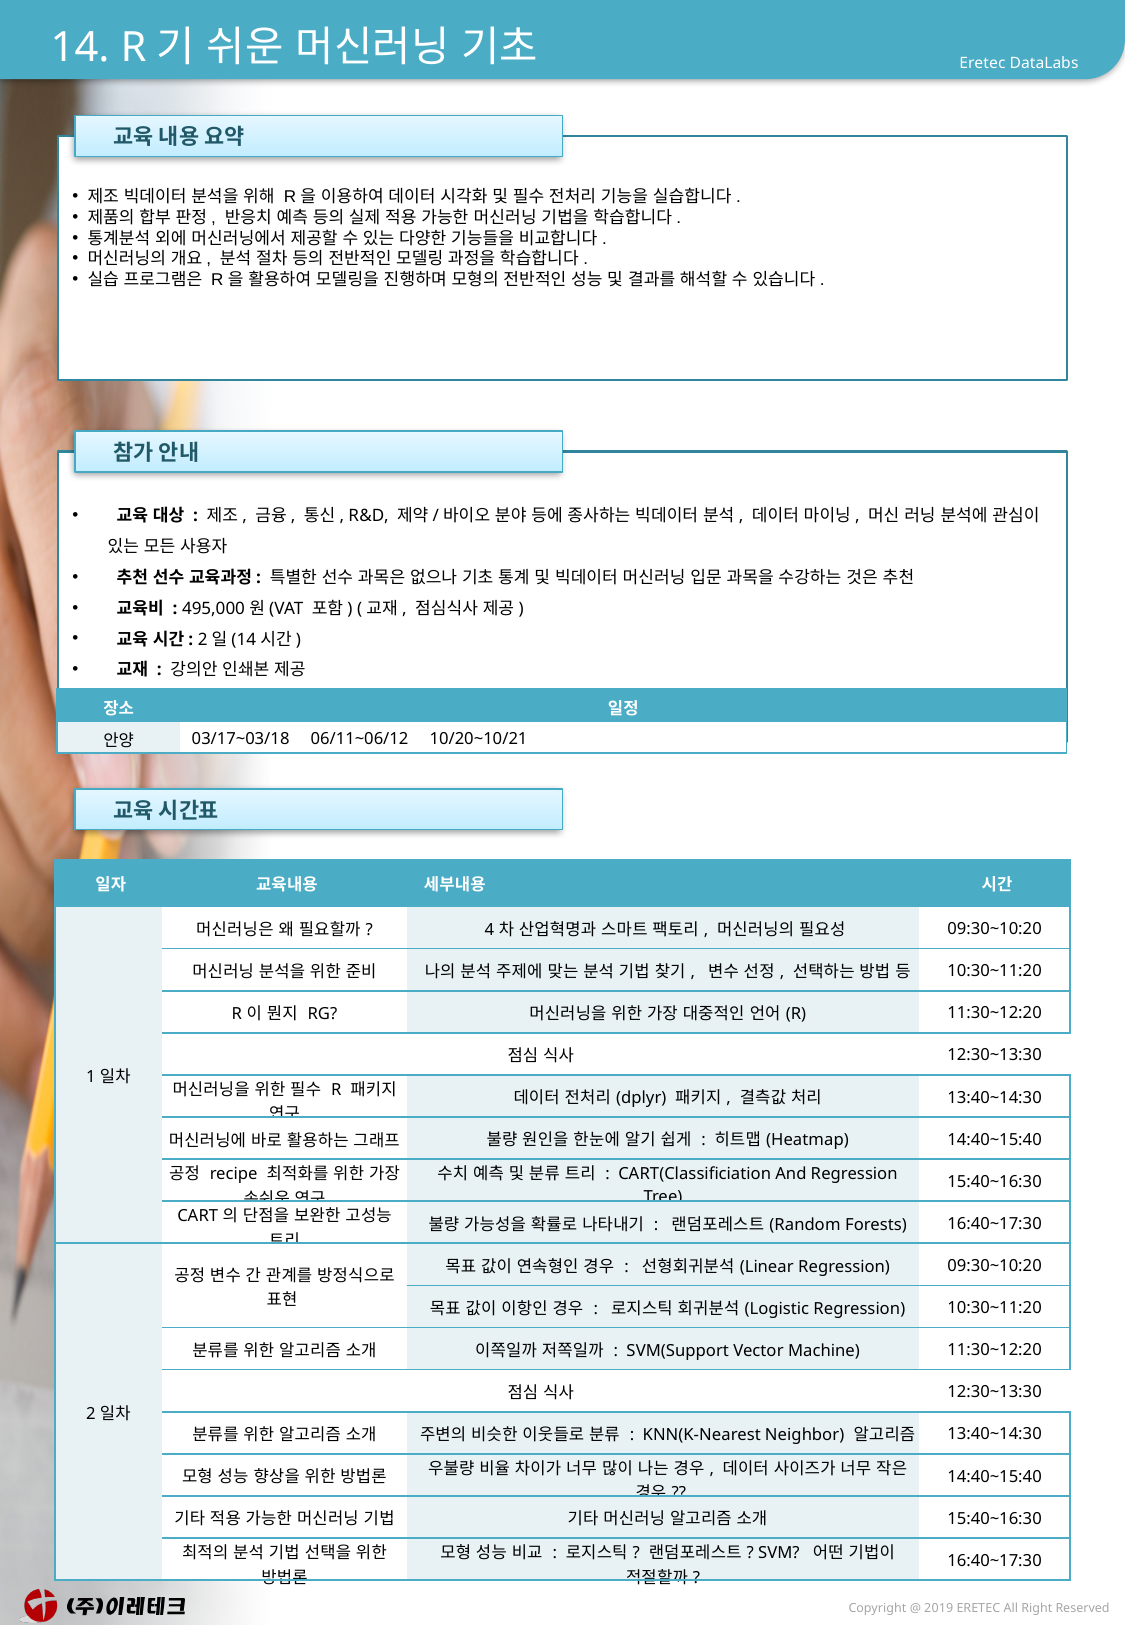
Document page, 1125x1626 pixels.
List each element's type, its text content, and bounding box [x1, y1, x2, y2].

table_cell 모형 성능 비교 : 로지스틱? 랜덤포레스트? SVM? 어떤 기법이 적절할까? [407, 1539, 919, 1579]
table_cell 불량 가능성을 확률로 나타내기 : 랜덤포레스트(Random Forests) [407, 1202, 919, 1242]
table_cell 14:40~15:40 [919, 1455, 1069, 1495]
table_cell 기타 머신러닝 알고리즘 소개 [407, 1497, 919, 1537]
text_box 제조 빅데이터 분석을 위해 R을 이용하여 데이터 시각화 및 필수 전처리 기능을 실습합니다. 제품의 합부 판정, 반응치 예측 등의 실제 적용 가능한 머신러닝 기법을 학습합니다. 통계분석 외에 머신러닝에서 제공할 수 있는 다양한 기능들을 비교합니다. 머신러닝의 개요, 분석 절차 등의 전반적인 모델링 과정을 학습합니다. 실습 프로그램은 R을 활용하여 모델링을 진행하며 모형의 전반적인 성능 및 결과를 해석할 수 있습니다. [57, 157, 1068, 297]
table_cell 불량 원인을 한눈에 알기 쉽게 : 히트맵(Heatmap) [407, 1118, 919, 1158]
table_cell R이 뭔지 RG? [162, 992, 407, 1032]
table_cell 15:40~16:30 [919, 1497, 1069, 1537]
table_cell 머신러닝을 위한 필수 R 패키지 연구 [162, 1076, 407, 1116]
table_header 일자 [56, 861, 162, 906]
table_cell 4차 산업혁명과 스마트 팩토리, 머신러닝의 필요성 [407, 907, 919, 948]
picture [0, 48, 1125, 1625]
table_cell 16:40~17:30 [919, 1539, 1069, 1579]
table_cell 10:30~11:20 [919, 1286, 1069, 1327]
text_box [55, 134, 1070, 382]
table_cell 13:40~14:30 [919, 1076, 1069, 1116]
text_box 참가 안내 [74, 430, 563, 473]
table_cell 11:30~12:20 [919, 992, 1069, 1032]
text_box [55, 449, 1070, 744]
table_cell 이쪽일까 저쪽일까 : SVM(Support Vector Machine) [407, 1328, 919, 1369]
table_cell 분류를 위한 알고리즘 소개 [162, 1413, 407, 1453]
table_cell 12:30~13:30 [919, 1370, 1070, 1411]
table_cell 14:40~15:40 [919, 1118, 1069, 1158]
table_header 일정 [180, 690, 1066, 720]
table_header 시간 [919, 861, 1069, 906]
text_box 교육 내용 요약 [74, 115, 563, 157]
text_box 교육 시간표 [74, 788, 563, 830]
table_cell 수치 예측 및 분류 트리 : CART(Classificiation And Regression Tree) [407, 1160, 919, 1200]
table_cell 2일차 [56, 1244, 162, 1579]
table_cell 우불량 비율 차이가 너무 많이 나는 경우, 데이터 사이즈가 너무 작은 경우?? [407, 1455, 919, 1495]
table_cell 16:40~17:30 [919, 1202, 1069, 1242]
table_cell 1일차 [56, 907, 162, 1242]
table_cell CART의 단점을 보완한 고성능 트리 [162, 1202, 407, 1242]
table_cell 09:30~10:20 [919, 907, 1069, 948]
table_cell 11:30~12:20 [919, 1328, 1069, 1369]
table_cell 머신러닝 분석을 위한 준비 [162, 949, 407, 990]
table_cell 나의 분석 주제에 맞는 분석 기법 찾기, 변수 선정, 선택하는 방법 등 [407, 949, 919, 990]
table_cell 점심 식사 [162, 1034, 919, 1074]
table_cell 15:40~16:30 [919, 1160, 1069, 1200]
table_header 교육내용 [162, 861, 407, 906]
table_cell 공정 변수 간 관계를 방정식으로 표현 [162, 1244, 407, 1327]
table_cell 12:30~13:30 [919, 1034, 1070, 1074]
text_box 교육 대상 : 제조, 금융, 통신, R&D, 제약/바이오 분야 등에 종사하는 빅데이터 분석, 데이터 마이닝, 머신 러닝 분석에 관심이 있는 모든 사용자 추천 선수 교육과정: 특별한 선수 과목은 없으나 기초 통계 및 빅데이터 머신러닝 입문 과목을 수강하는 것은 추천 교육비 : 495,000원(VAT 포함) (교재, 점심식사 제공) 교육 시간: 2일(14시간) 교재 : 강의안 인쇄본 제공 [57, 486, 1068, 687]
title 14. R기 쉬운 머신러닝 기초 [35, 9, 1049, 80]
table_cell 10:30~11:20 [919, 949, 1069, 990]
table_cell 모형 성능 향상을 위한 방법론 [162, 1455, 407, 1495]
table_cell 13:40~14:30 [919, 1413, 1069, 1453]
table_header 세부내용 [407, 861, 919, 906]
table_cell 주변의 비슷한 이웃들로 분류 : KNN(K-Nearest Neighbor) 알고리즘 [407, 1413, 919, 1453]
table_cell 최적의 분석 기법 선택을 위한 방법론 [162, 1539, 407, 1579]
table_cell 목표 값이 이항인 경우 : 로지스틱 회귀분석(Logistic Regression) [407, 1286, 919, 1327]
table_cell 기타 적용 가능한 머신러닝 기법 [162, 1497, 407, 1537]
table_cell 머신러닝은 왜 필요할까? [162, 907, 407, 948]
table_cell 점심 식사 [162, 1370, 919, 1411]
table_cell 분류를 위한 알고리즘 소개 [162, 1328, 407, 1369]
table_cell 안양 [58, 722, 180, 752]
table_cell 머신러닝을 위한 가장 대중적인 언어(R) [407, 992, 919, 1032]
table_cell 데이터 전처리(dplyr) 패키지, 결측값 처리 [407, 1076, 919, 1116]
table_cell 머신러닝에 바로 활용하는 그래프 [162, 1118, 407, 1158]
table_header 장소 [58, 690, 180, 720]
table_cell 목표 값이 연속형인 경우 : 선형회귀분석(Linear Regression) [407, 1244, 919, 1285]
table_cell 09:30~10:20 [919, 1244, 1069, 1285]
table_cell 03/17~03/18 06/11~06/12 10/20~10/21 [180, 722, 1066, 752]
table_cell 공정 recipe 최적화를 위한 가장 손쉬운 연구 [162, 1160, 407, 1200]
